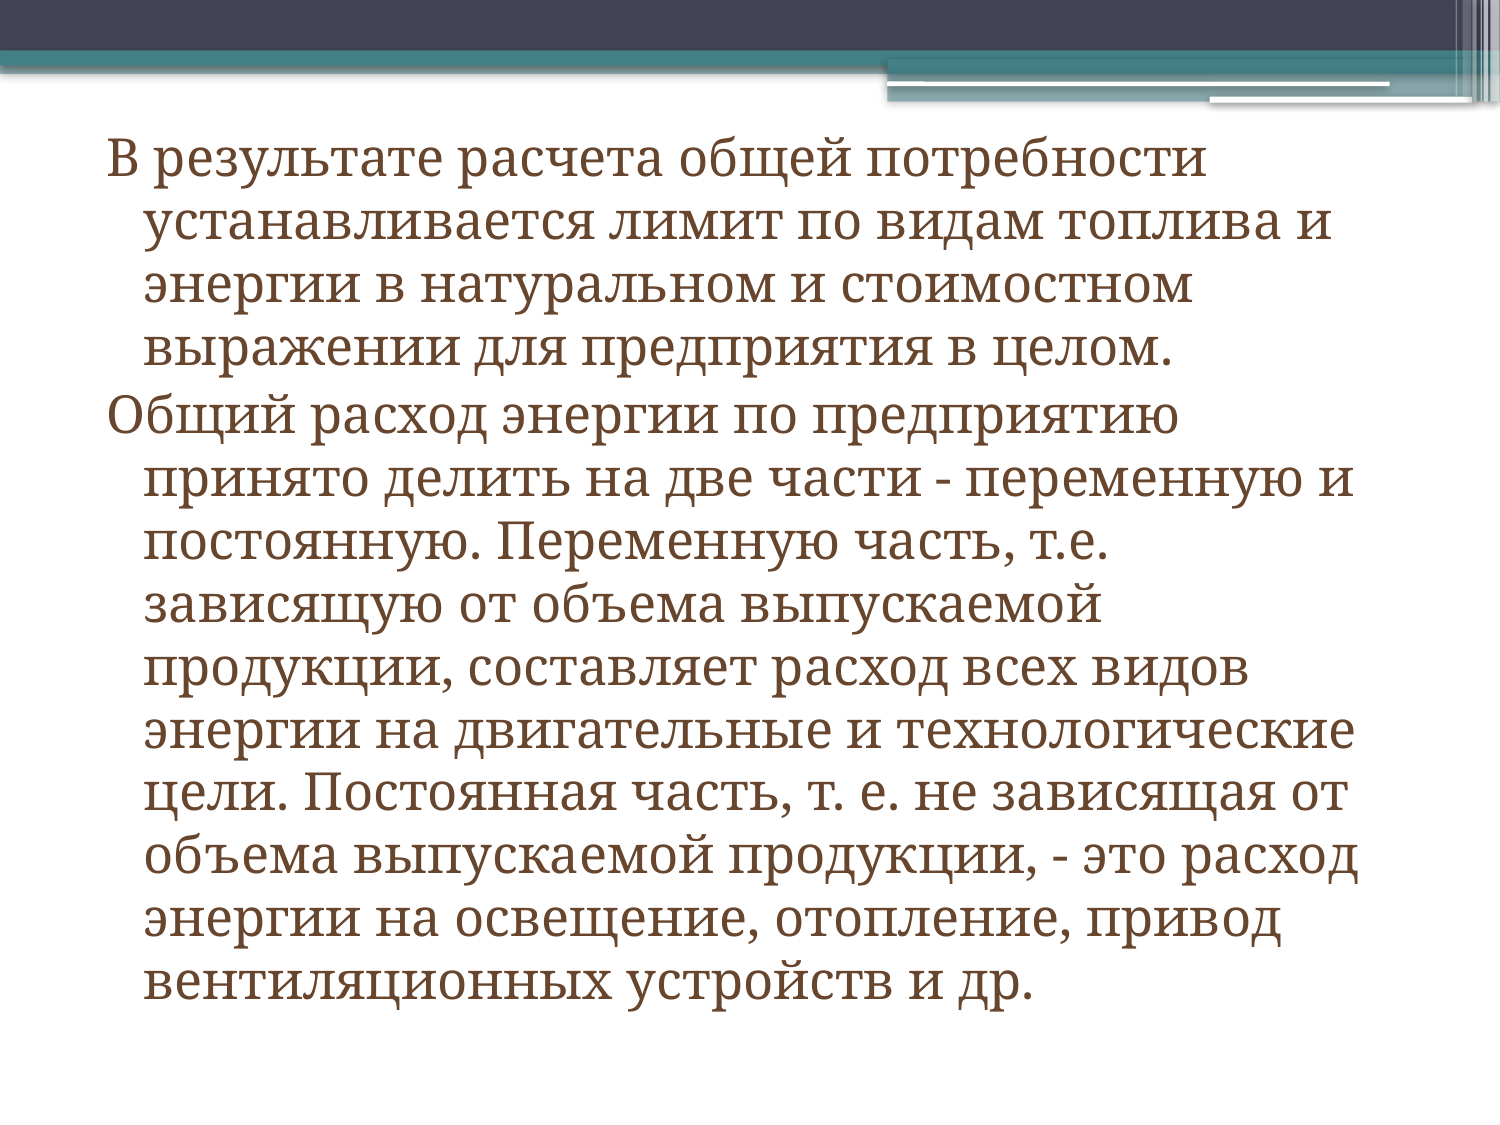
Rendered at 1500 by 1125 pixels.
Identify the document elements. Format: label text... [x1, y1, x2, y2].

list В результате расчета общей потребности устанавливается лимит по видам топлива и энергии в натуральном и стоимостном выражении для предприятия в целом. Общий расход энергии по предприятию принято делить на две части - переменную и постоянную. Переменную часть, т.е. зависящую от объема выпускаемой продукции, составляет расход всех видов энергии на двигательные и технологические цели. Постоянная часть, т. е. не зависящая от объема выпускаемой продукции, - это расход энергии на освещение, отопление, привод вентиляционных устройств и др. [75, 117, 1425, 1035]
